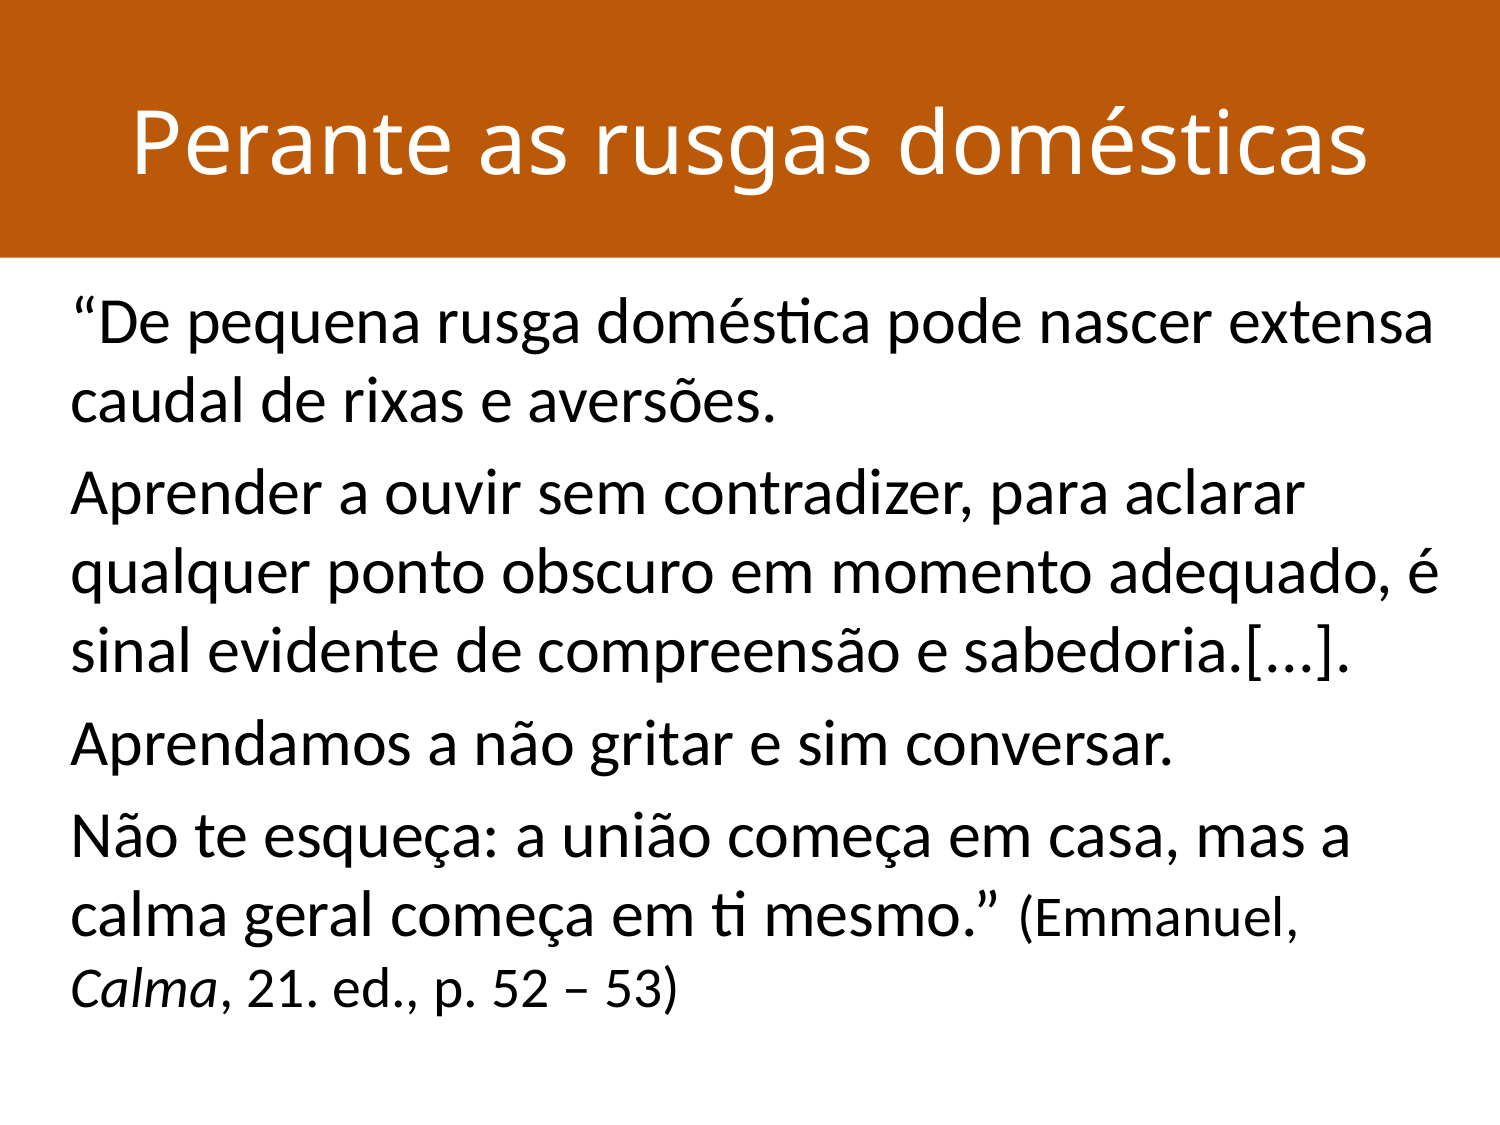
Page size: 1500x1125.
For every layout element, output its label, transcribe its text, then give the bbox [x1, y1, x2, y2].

list “De pequena rusga doméstica pode nascer extensa caudal de rixas e aversões. Aprender a ouvir sem contradizer, para aclarar qualquer ponto obscuro em momento adequado, é sinal evidente de compreensão e sabedoria.[...]. Aprendamos a não gritar e sim conversar. Não te esqueça: a união começa em casa, mas a calma geral começa em ti mesmo.” (Emmanuel, Calma, 21. ed., p. 52 – 53) [0, 269, 1465, 1048]
title Perante as rusgas domésticas [75, 45, 1425, 233]
text_box [0, 0, 1500, 260]
